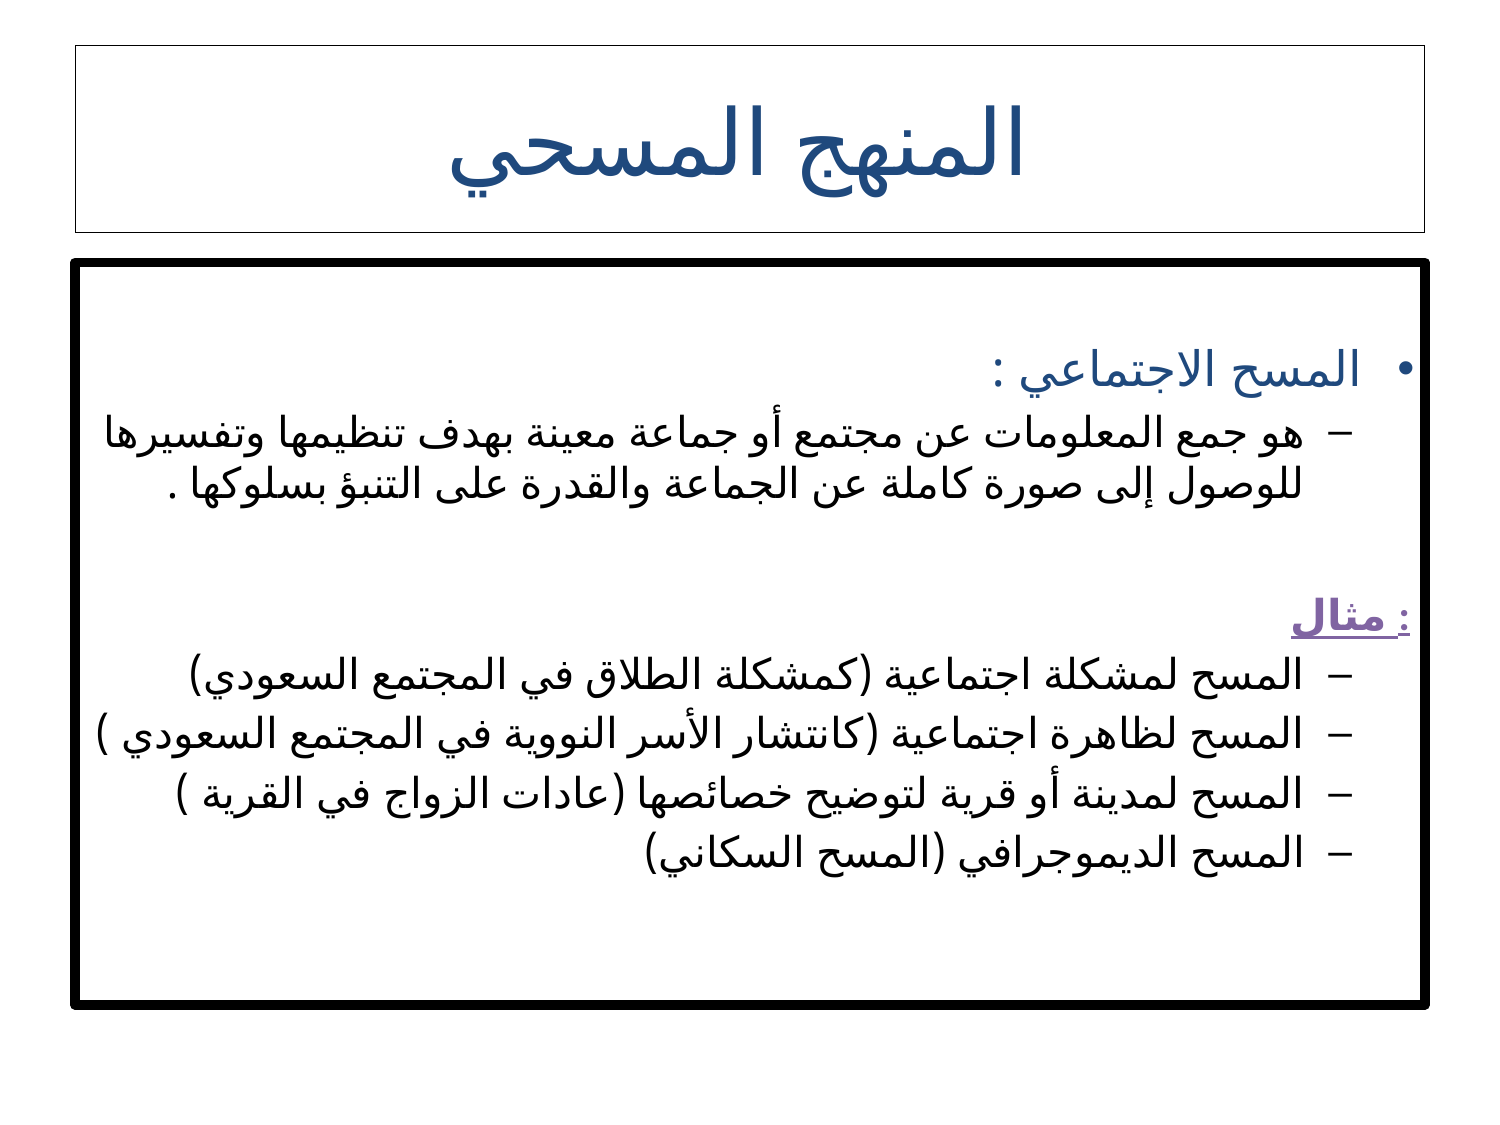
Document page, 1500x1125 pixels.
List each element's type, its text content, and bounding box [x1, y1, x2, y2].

title المنهج المسحي [75, 45, 1425, 233]
list المسح الاجتماعي : هو جمع المعلومات عن مجتمع أو جماعة معينة بهدف تنظيمها وتفسيرها للوصول إلى صورة كاملة عن الجماعة والقدرة على التنبؤ بسلوكها . مثال : المسح لمشكلة اجتماعية (كمشكلة الطلاق في المجتمع السعودي) المسح لظاهرة اجتماعية (كانتشار الأسر النووية في المجتمع السعودي ) المسح لمدينة أو قرية لتوضيح خصائصها (عادات الزواج في القرية ) المسح الديموجرافي (المسح السكاني) [75, 262, 1425, 1005]
